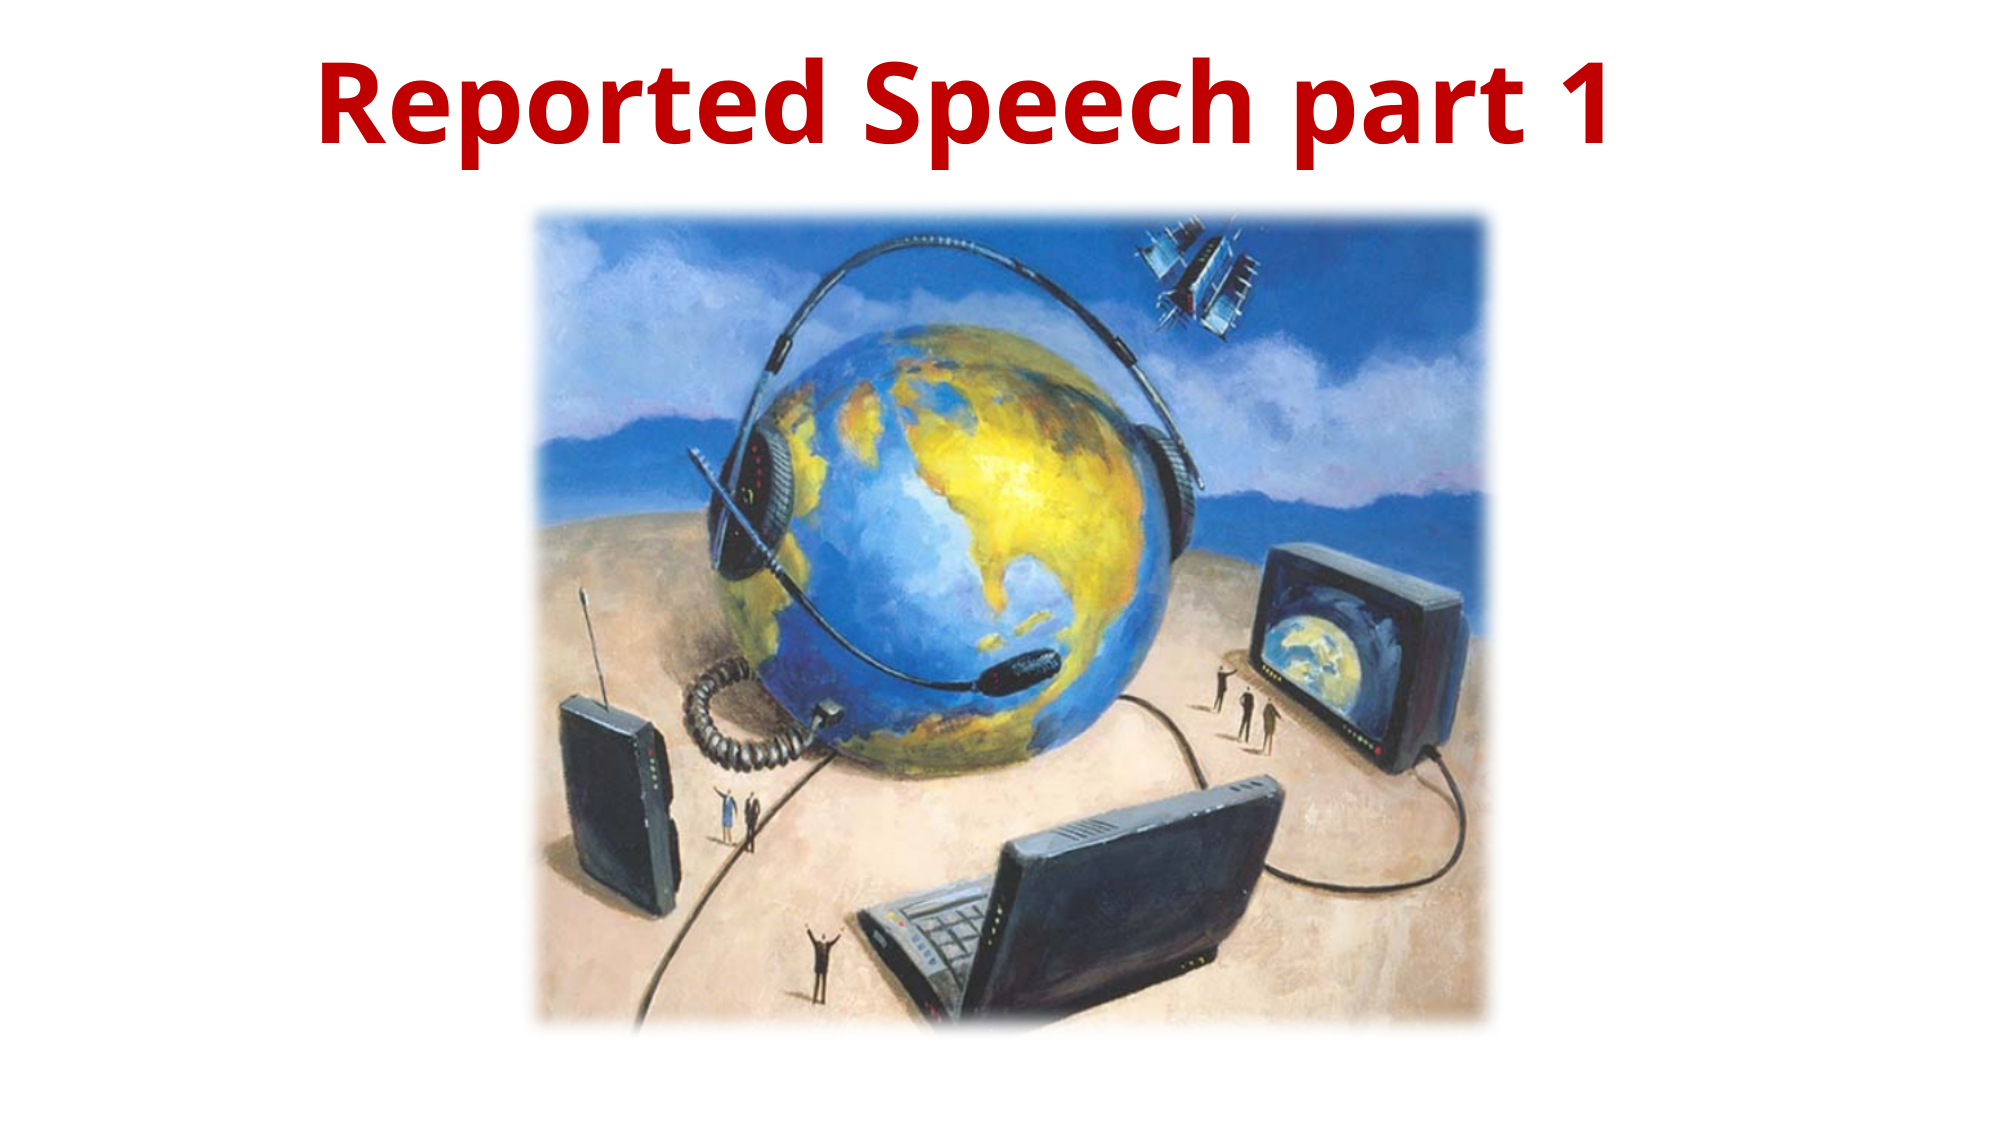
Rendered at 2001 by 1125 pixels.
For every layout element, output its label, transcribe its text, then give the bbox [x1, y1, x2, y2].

text_box Reported Speech part 1 [151, 23, 1682, 284]
picture [519, 199, 1504, 1040]
